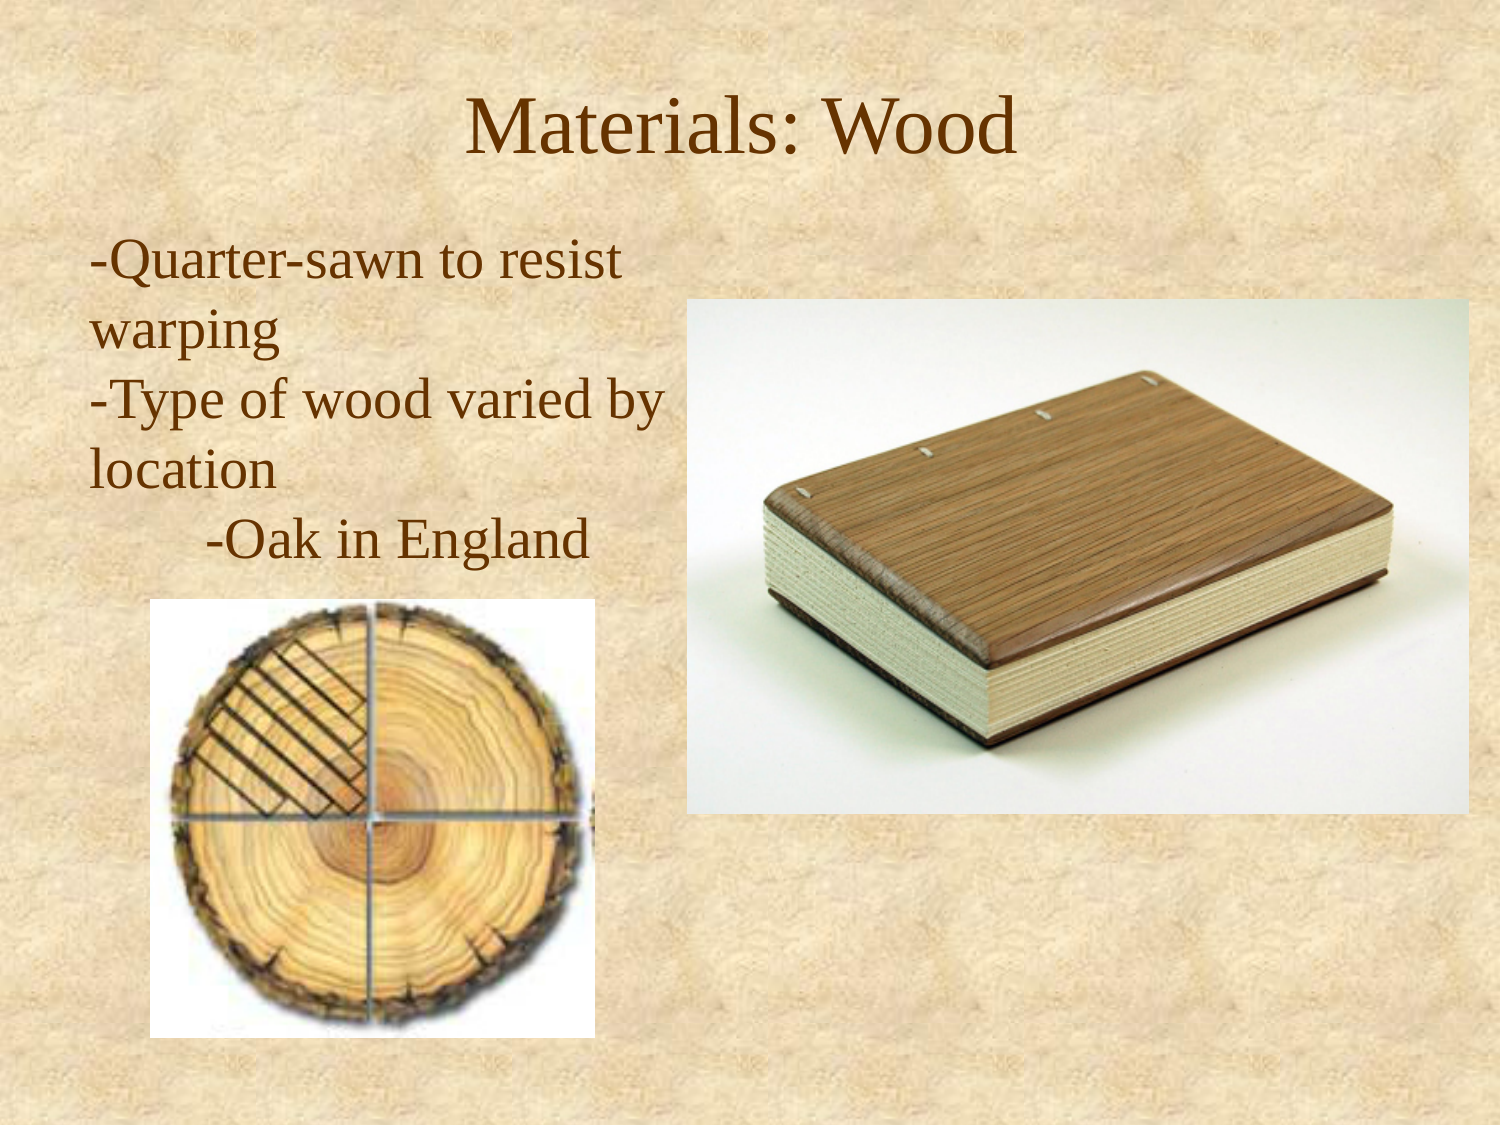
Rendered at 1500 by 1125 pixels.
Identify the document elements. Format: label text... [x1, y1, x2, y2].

picture [0, 0, 1500, 1125]
text_box Materials: Wood [449, 62, 1063, 178]
text_box -Quarter-sawn to resist warping -Type of wood varied by location -Oak in England [74, 212, 763, 578]
